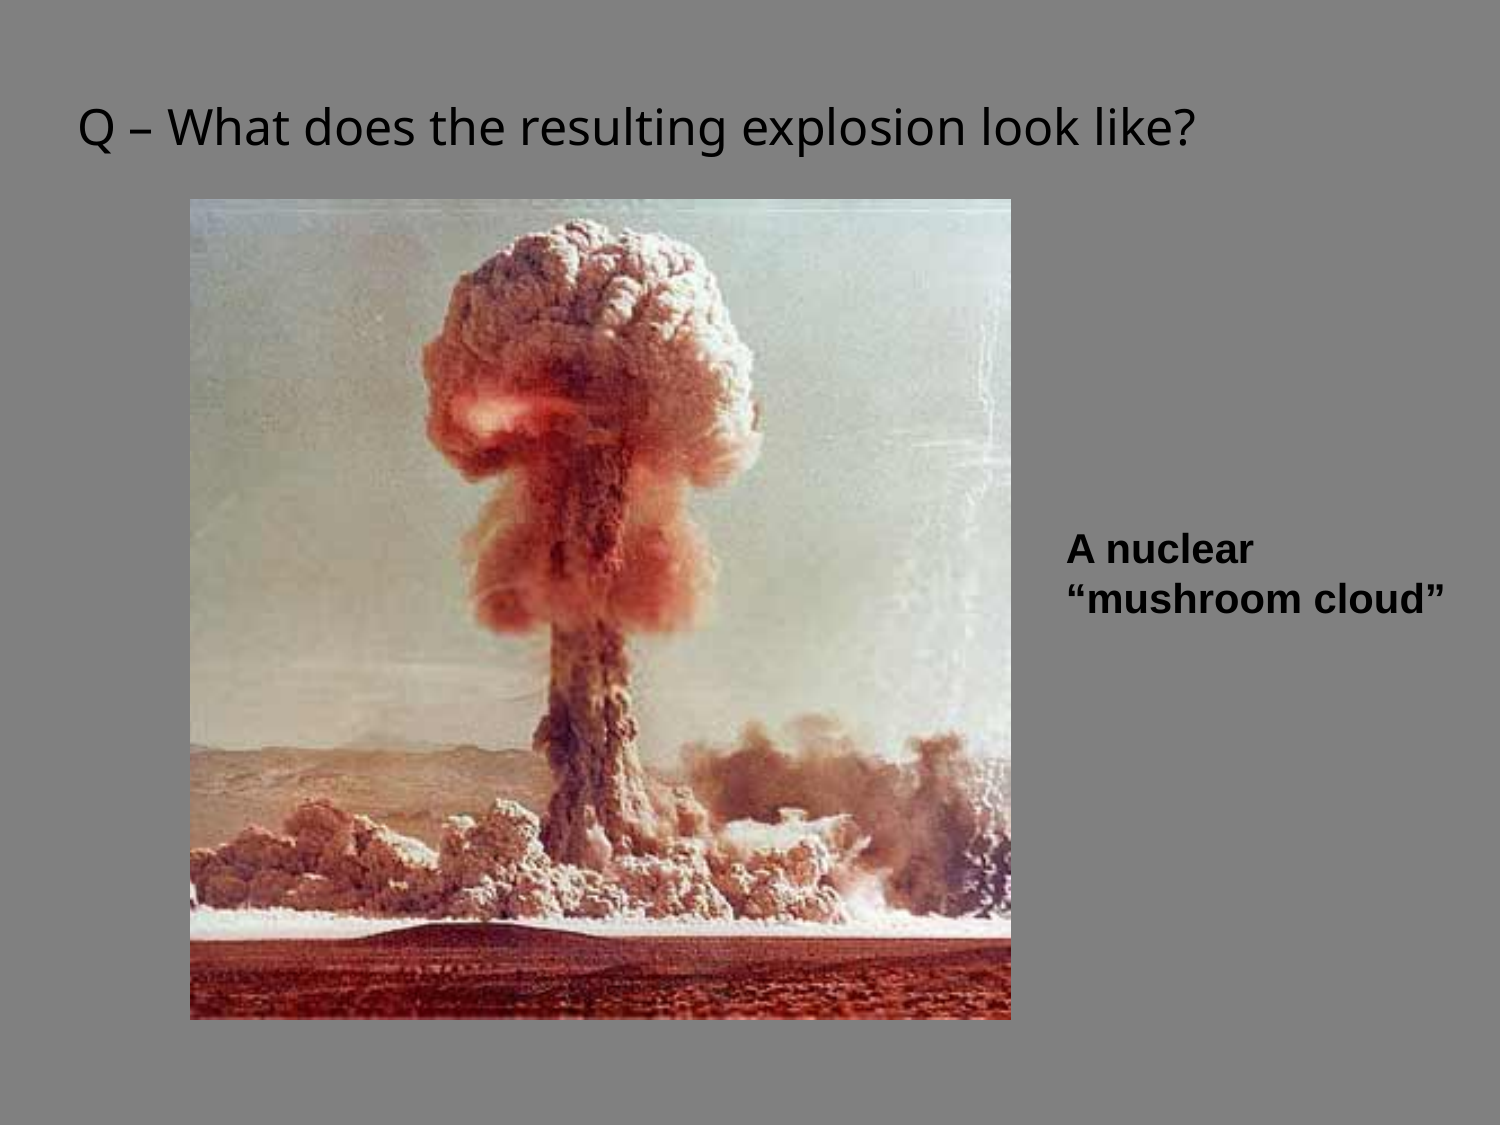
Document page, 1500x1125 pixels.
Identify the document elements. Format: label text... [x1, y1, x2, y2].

picture [190, 199, 1011, 1021]
text_box A nuclear “mushroom cloud” [1051, 514, 1500, 630]
text_box Q – What does the resulting explosion look like? [62, 87, 1425, 163]
